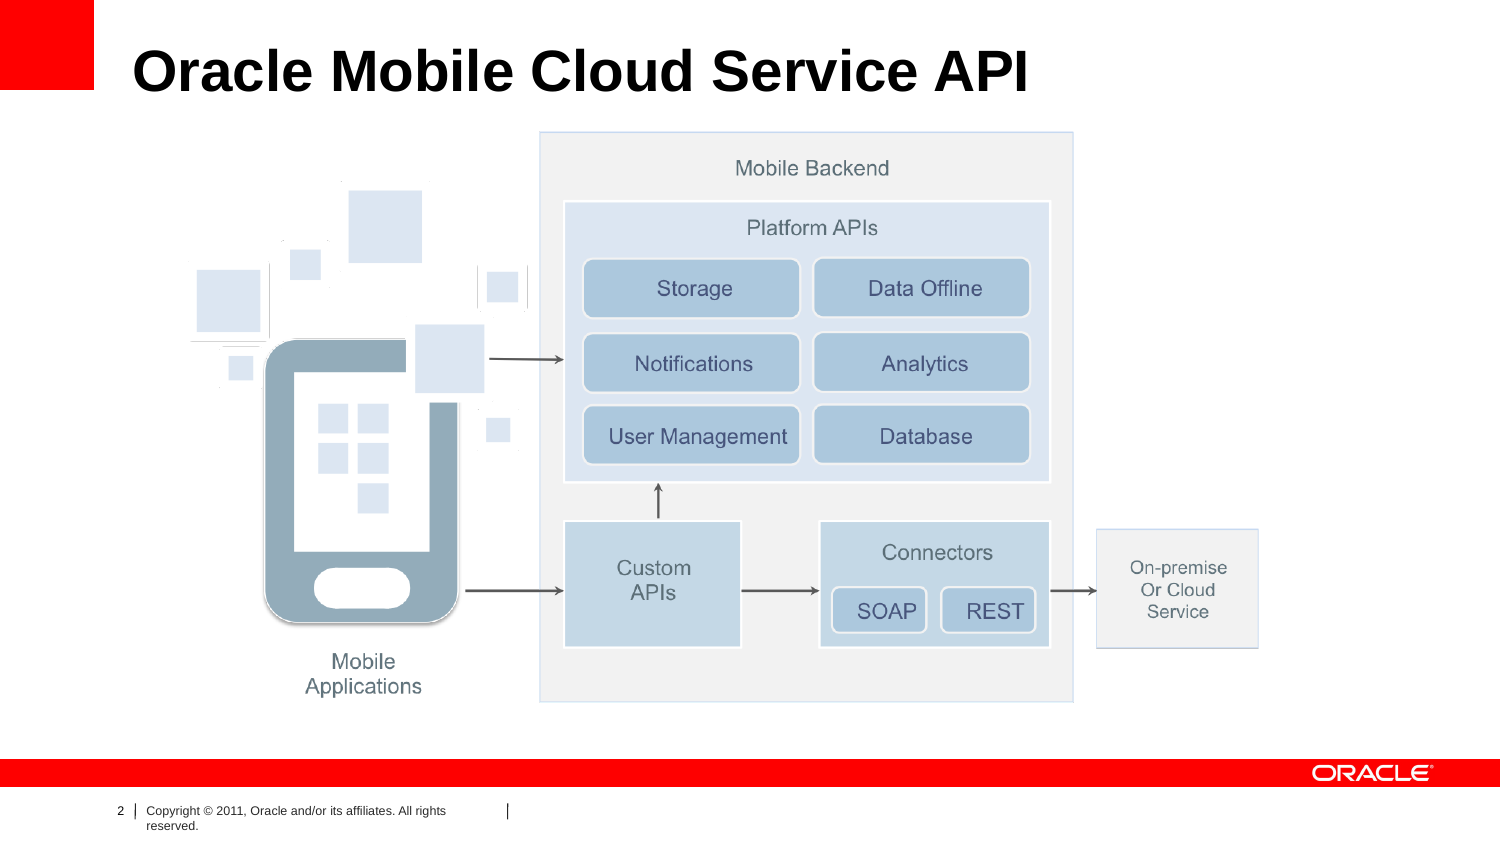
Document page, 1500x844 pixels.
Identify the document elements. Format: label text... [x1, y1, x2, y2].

title Oracle Mobile Cloud Service API [132, 33, 1211, 107]
picture [0, 759, 1500, 787]
picture [187, 131, 1259, 705]
